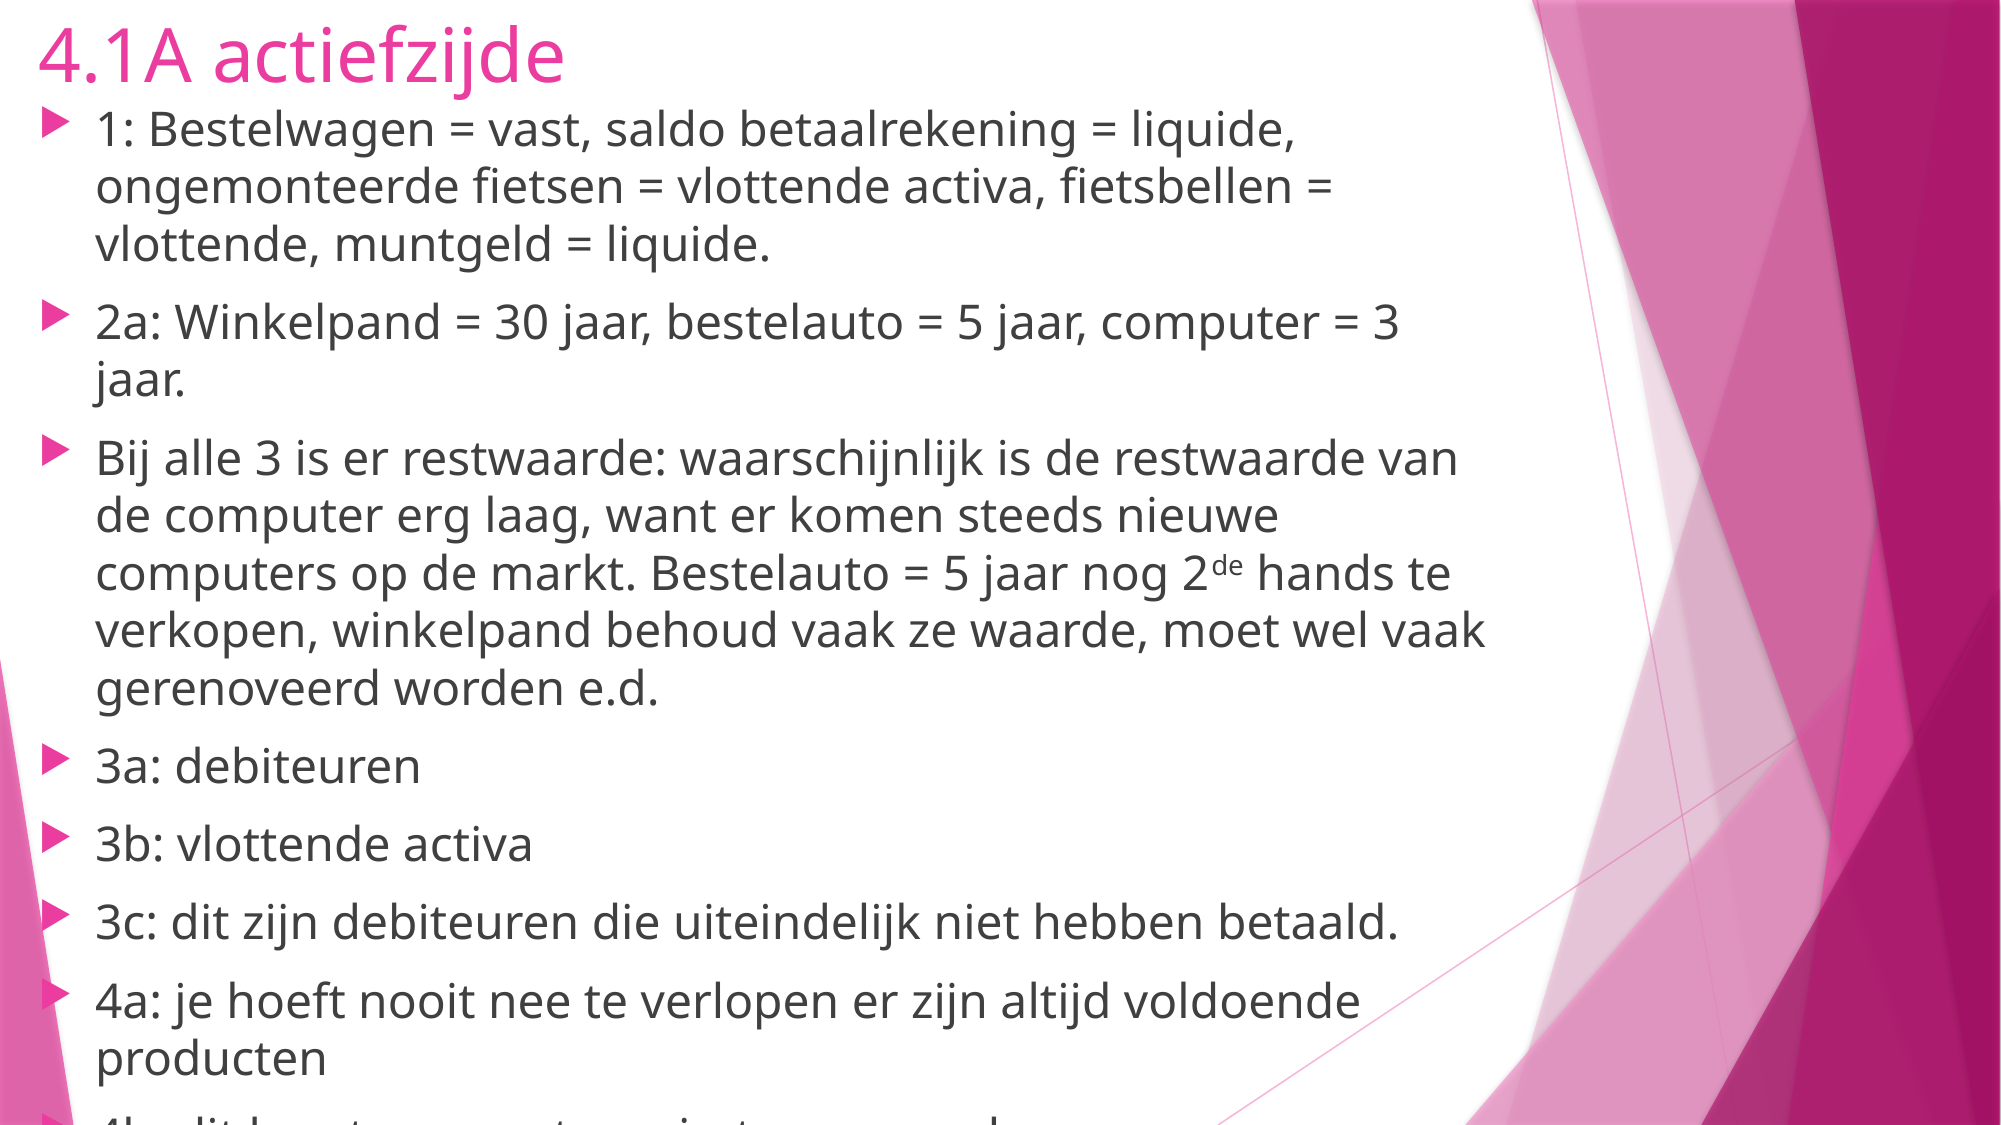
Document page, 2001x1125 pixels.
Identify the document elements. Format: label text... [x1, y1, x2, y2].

title 4.1A actiefzijde [23, 0, 1522, 90]
list 1: Bestelwagen = vast, saldo betaalrekening = liquide, ongemonteerde fietsen = vlottende activa, fietsbellen = vlottende, muntgeld = liquide. 2a: Winkelpand = 30 jaar, bestelauto = 5 jaar, computer = 3 jaar. Bij alle 3 is er restwaarde: waarschijnlijk is de restwaarde van de computer erg laag, want er komen steeds nieuwe computers op de markt. Bestelauto = 5 jaar nog 2de hands te verkopen, winkelpand behoud vaak ze waarde, moet wel vaak gerenoveerd worden e.d. 3a: debiteuren 3b: vlottende activa 3c: dit zijn debiteuren die uiteindelijk niet hebben betaald. 4a: je hoeft nooit nee te verlopen er zijn altijd voldoende producten 4b: dit komt weer extra ruimte voor opslag. [23, 90, 1522, 991]
